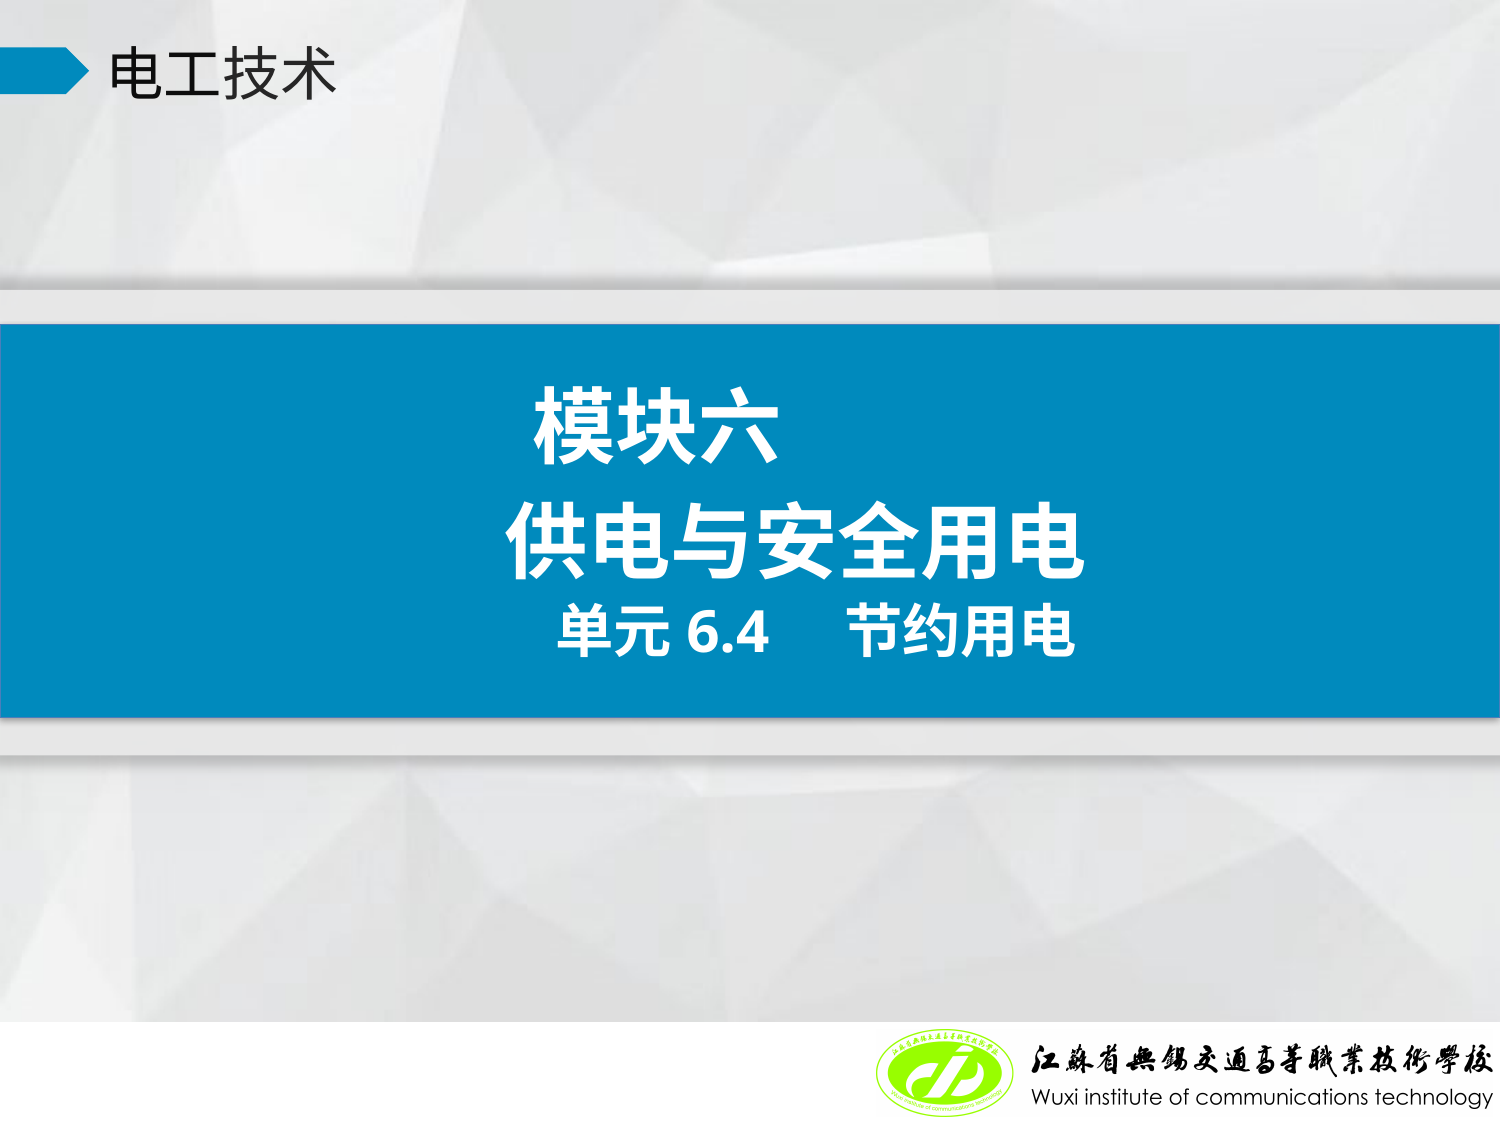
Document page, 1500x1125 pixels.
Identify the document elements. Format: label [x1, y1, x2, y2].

picture [619, 388, 646, 450]
picture [904, 645, 927, 653]
picture [597, 502, 667, 578]
picture [0, 0, 1500, 324]
picture [675, 551, 726, 559]
picture [561, 407, 612, 463]
picture [689, 610, 717, 652]
picture [564, 387, 611, 404]
picture [1013, 502, 1083, 578]
picture [1025, 603, 1074, 656]
picture [747, 426, 776, 462]
picture [684, 503, 745, 578]
picture [759, 522, 832, 578]
picture [905, 604, 925, 641]
picture [738, 611, 768, 651]
picture [0, 718, 1500, 1022]
picture [963, 607, 1012, 656]
picture [931, 627, 944, 640]
picture [924, 507, 995, 578]
picture [617, 623, 669, 656]
picture [761, 502, 831, 528]
picture [847, 603, 899, 620]
picture [703, 388, 777, 417]
picture [564, 558, 583, 578]
picture [622, 607, 662, 613]
picture [531, 558, 552, 578]
picture [875, 1029, 1493, 1118]
picture [535, 387, 563, 464]
picture [840, 502, 917, 577]
picture [927, 603, 956, 656]
picture [850, 624, 894, 657]
picture [703, 426, 732, 462]
picture [639, 388, 694, 463]
picture [558, 604, 610, 657]
picture [723, 644, 732, 652]
picture [531, 502, 584, 553]
picture [507, 503, 532, 579]
